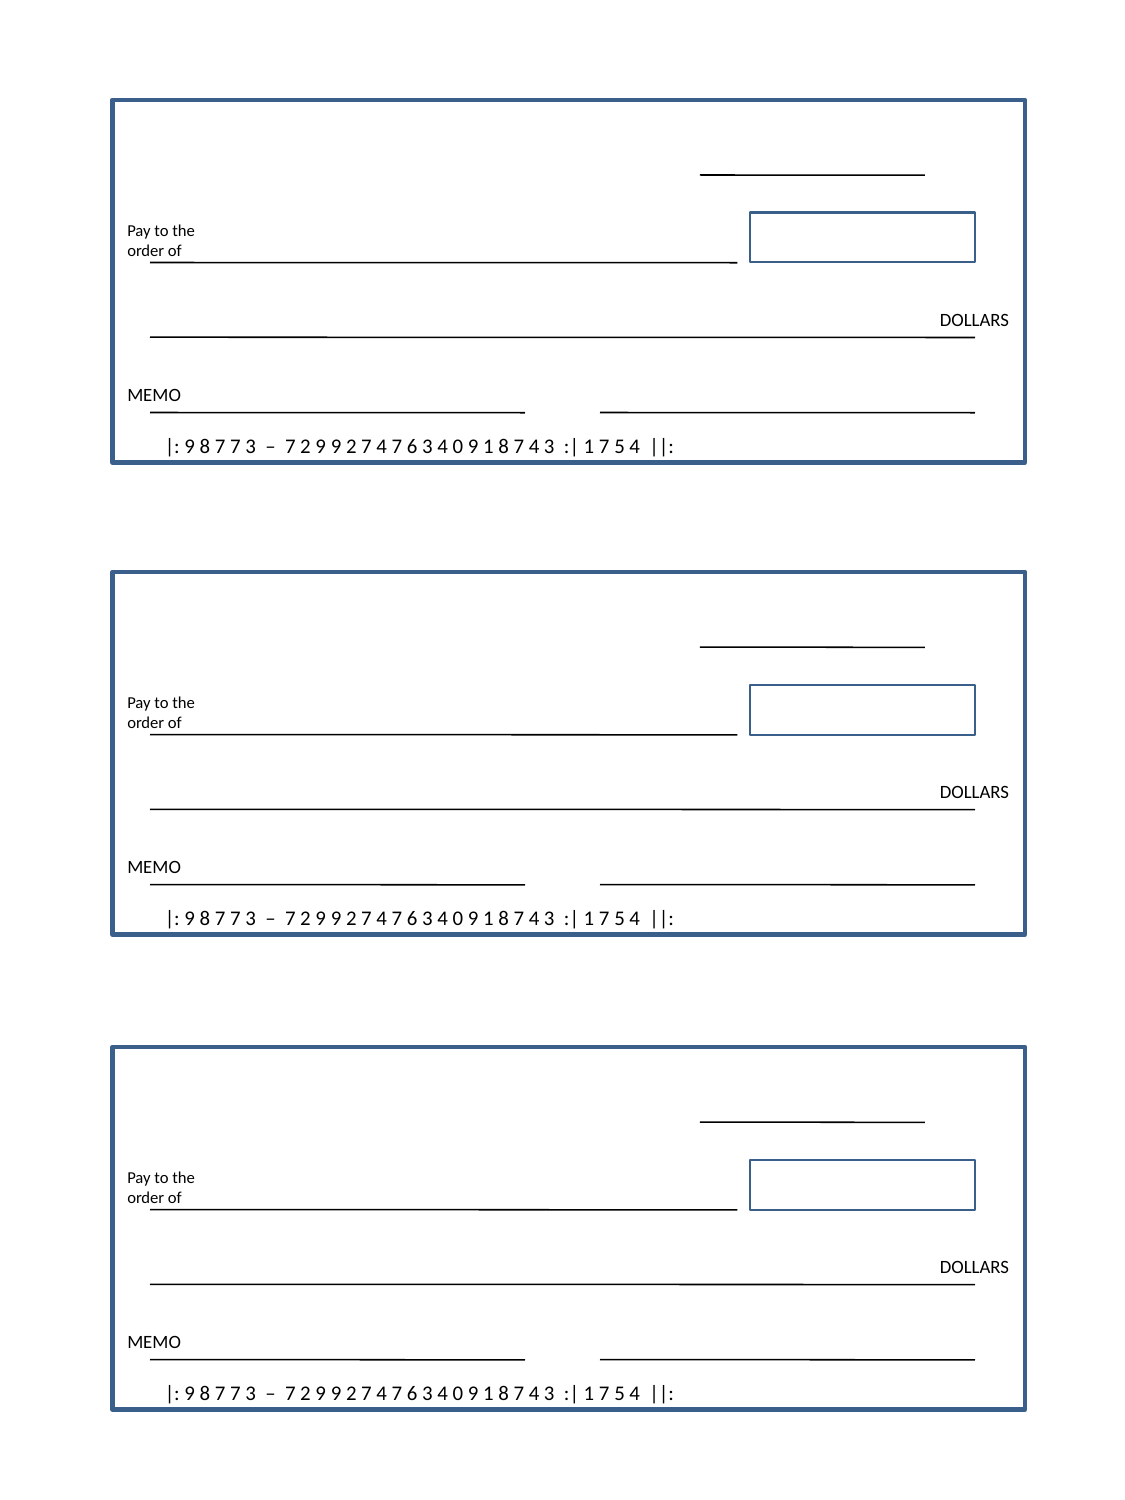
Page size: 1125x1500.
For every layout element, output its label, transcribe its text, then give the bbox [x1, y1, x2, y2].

text_box |: 9 8 7 7 3 – 7 2 9 9 2 7 4 7 6 3 4 0 9 1 8 7 4 3 :| 1 7 5 4 ||: [150, 425, 1025, 465]
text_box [112, 571, 1038, 938]
text_box Pay to the order of [112, 1159, 225, 1215]
text_box [748, 210, 977, 265]
text_box [748, 1158, 977, 1212]
text_box |: 9 8 7 7 3 – 7 2 9 9 2 7 4 7 6 3 4 0 9 1 8 7 4 3 :| 1 7 5 4 ||: [150, 1372, 1025, 1412]
text_box [110, 98, 1027, 464]
text_box MEMO [112, 1322, 225, 1360]
text_box MEMO [112, 375, 225, 413]
text_box DOLLARS [924, 300, 1038, 338]
text_box Pay to the order of [112, 212, 225, 268]
text_box [110, 1045, 1027, 1412]
text_box DOLLARS [924, 1247, 1038, 1285]
